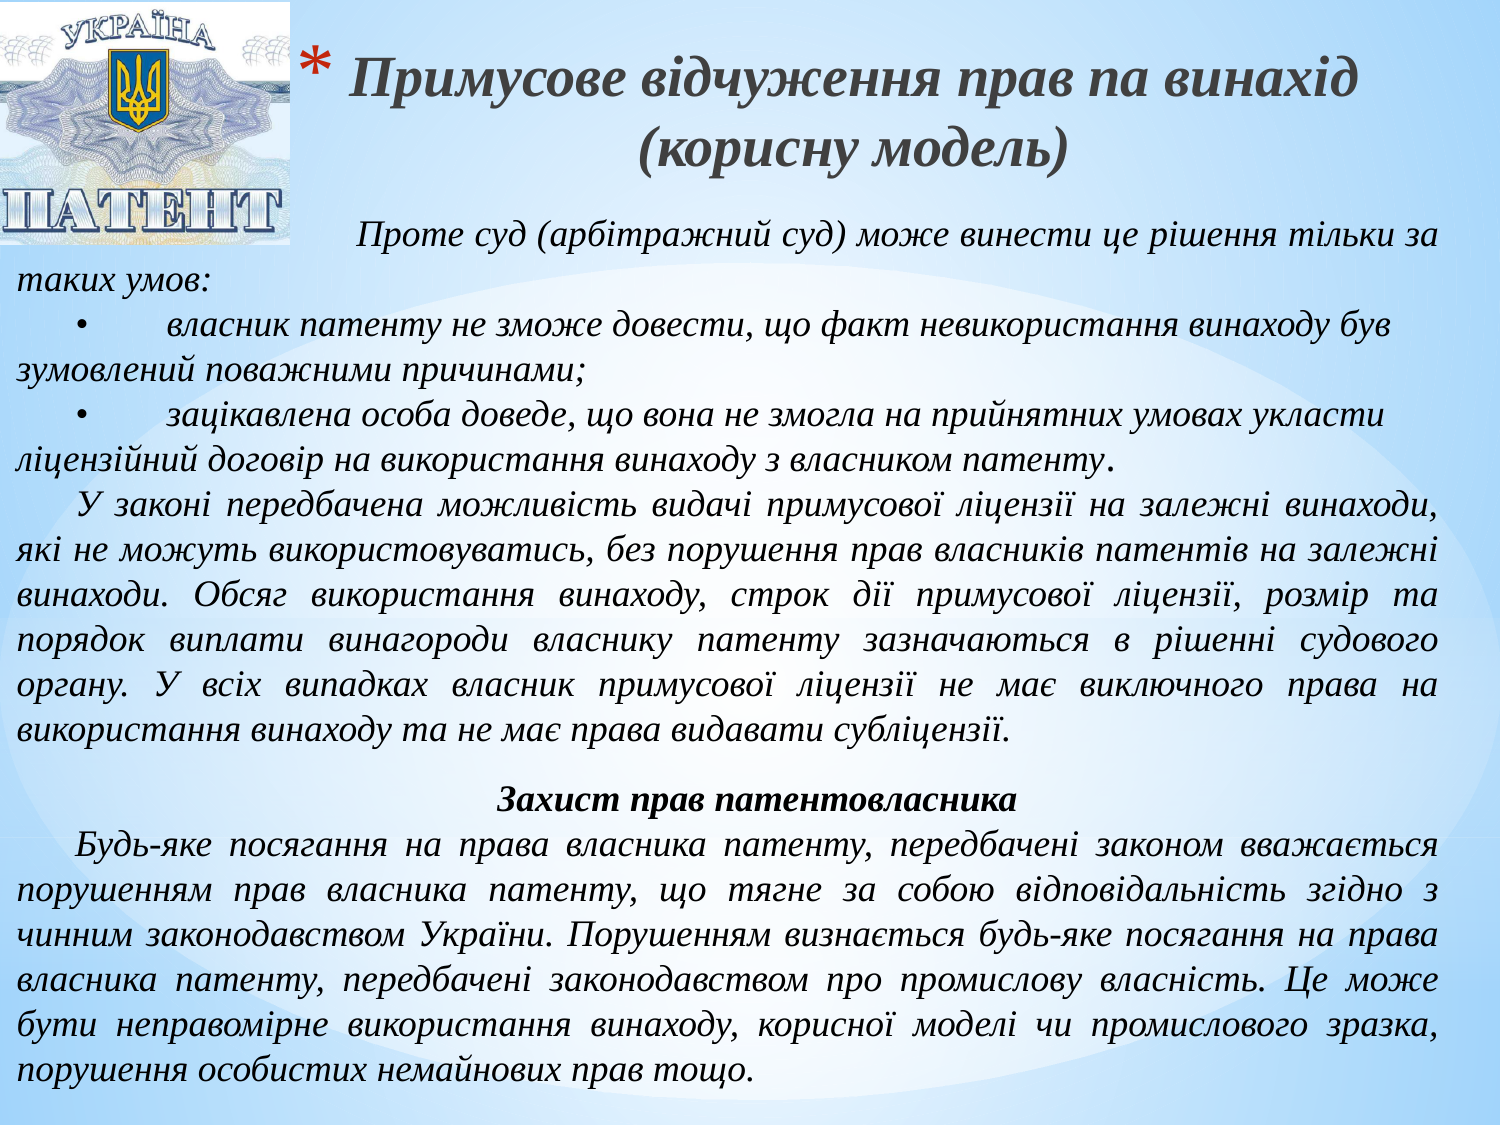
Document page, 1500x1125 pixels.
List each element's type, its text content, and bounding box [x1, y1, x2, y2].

picture [0, 2, 290, 245]
text_box Примусове відчуження прав па винахід (корисну модель) [295, 30, 1427, 171]
text_box Проте суд (арбітражний суд) може винести це рішення тільки за таких умов: • власник патенту не зможе довести, що факт невикористання винаходу був зумовлений поважними причинами; • зацікавлена особа доведе, що вона не змогла на прийнятних умовах укласти ліцензійний договір на використання винаходу з власником патенту. У законі передбачена можливість видачі примусової ліцензії на залежні винаходи, які не можуть використовуватись, без порушення прав власників патентів на залежні винаходи. Обсяг використання винаходу, строк дії примусової ліцензії, розмір та порядок виплати винагороди власнику патенту зазначаються в рішенні судового органу. У всіх випадках власник примусової ліцензії не має виключного права на використання винаходу та не має права видавати субліцензії. Захист прав патентовласника Будь-яке посягання на права власника патенту, передбачені законом вважається порушенням прав власника патенту, що тягне за собою відповідальність згідно з чинним законодавством України. Порушенням визнається будь-яке посягання на права власника патенту, передбачені законодавством про промислову власність. Це може бути неправомірне використання винаходу, корисної моделі чи промислового зразка, порушення особистих немайнових прав тощо. [1, 201, 1455, 1096]
